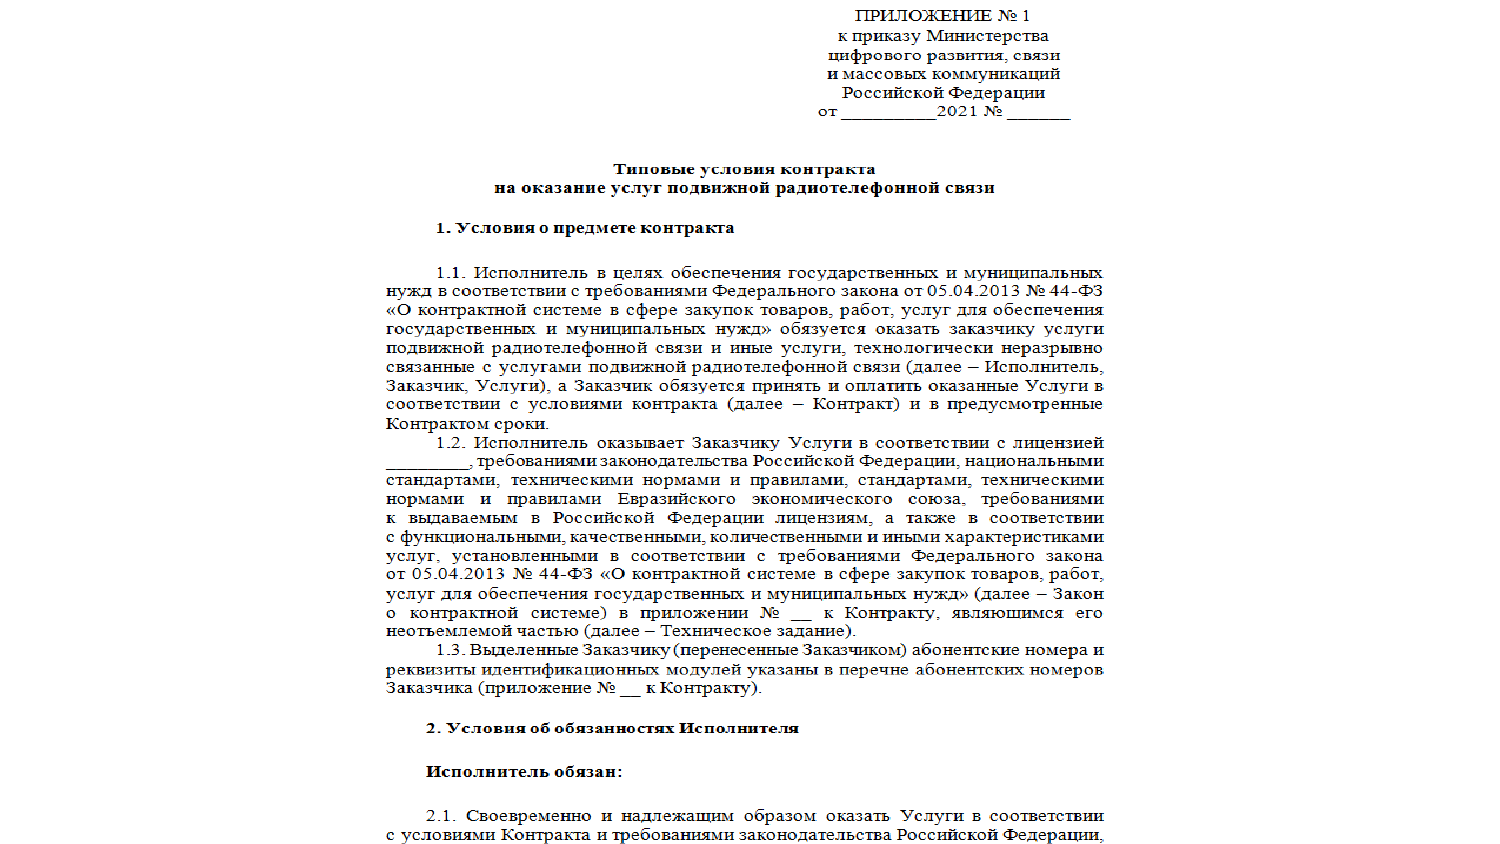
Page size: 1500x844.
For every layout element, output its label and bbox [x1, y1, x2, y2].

picture [383, 0, 1117, 844]
